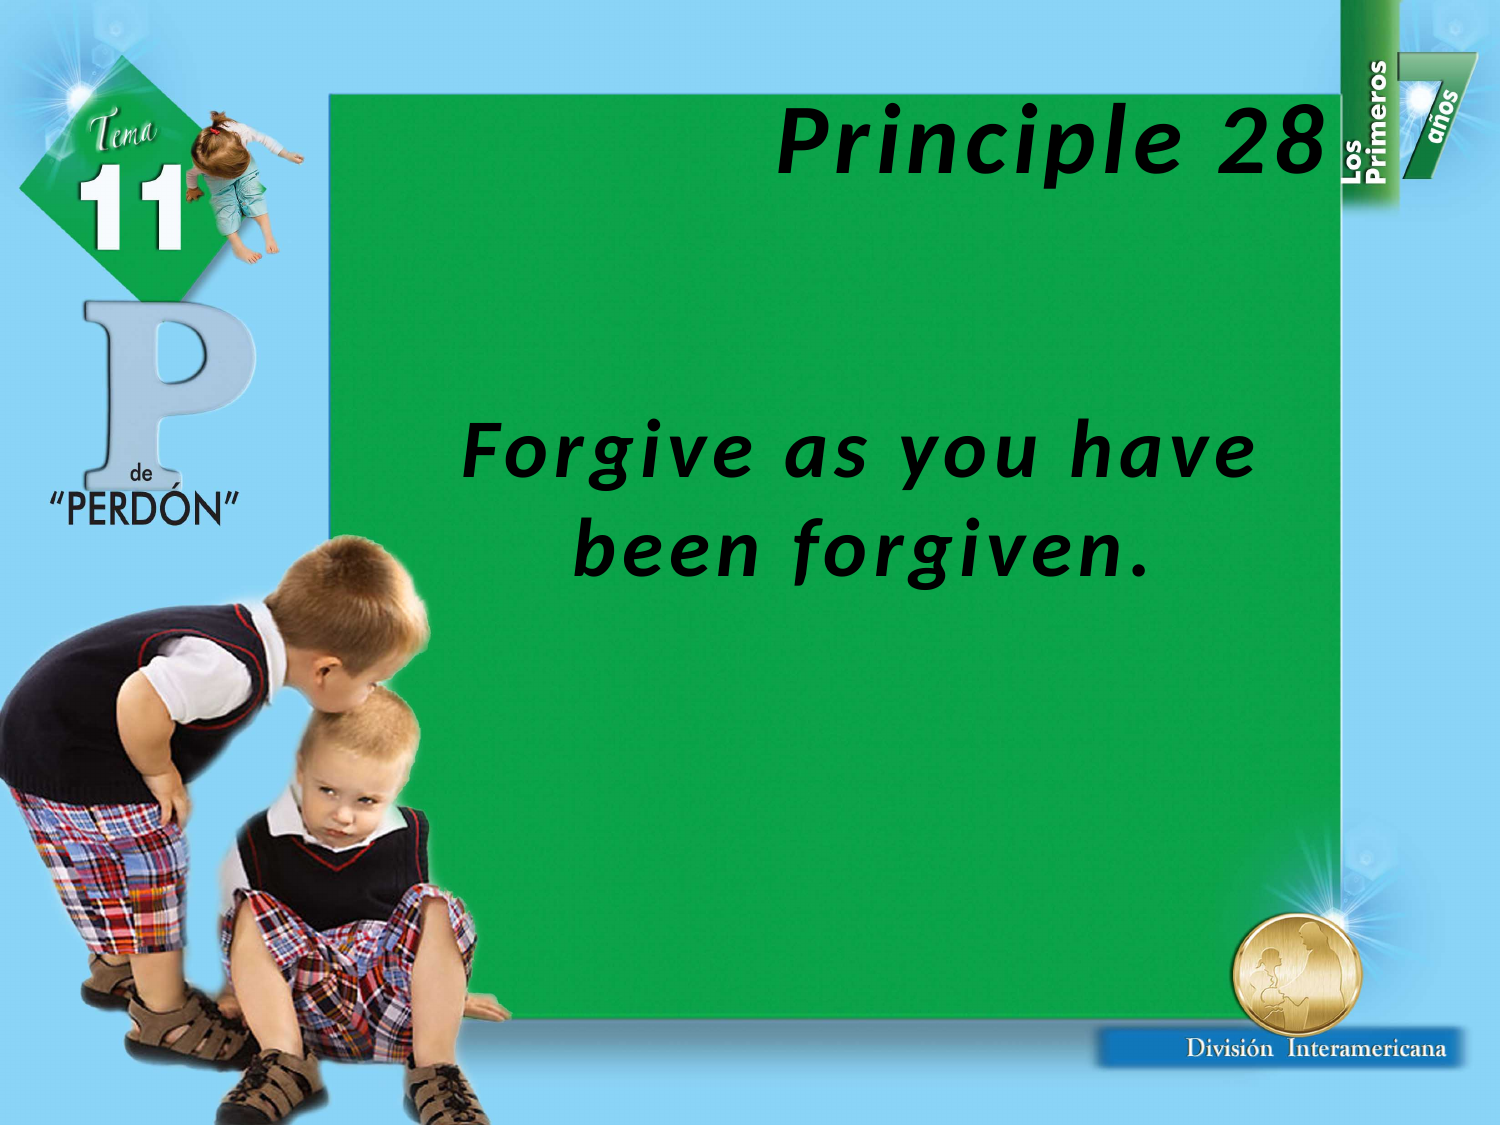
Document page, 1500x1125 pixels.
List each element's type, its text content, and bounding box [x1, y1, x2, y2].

picture [0, 0, 1500, 1125]
text_box Principle 28 Forgive as you have been forgiven. [383, 66, 1341, 601]
